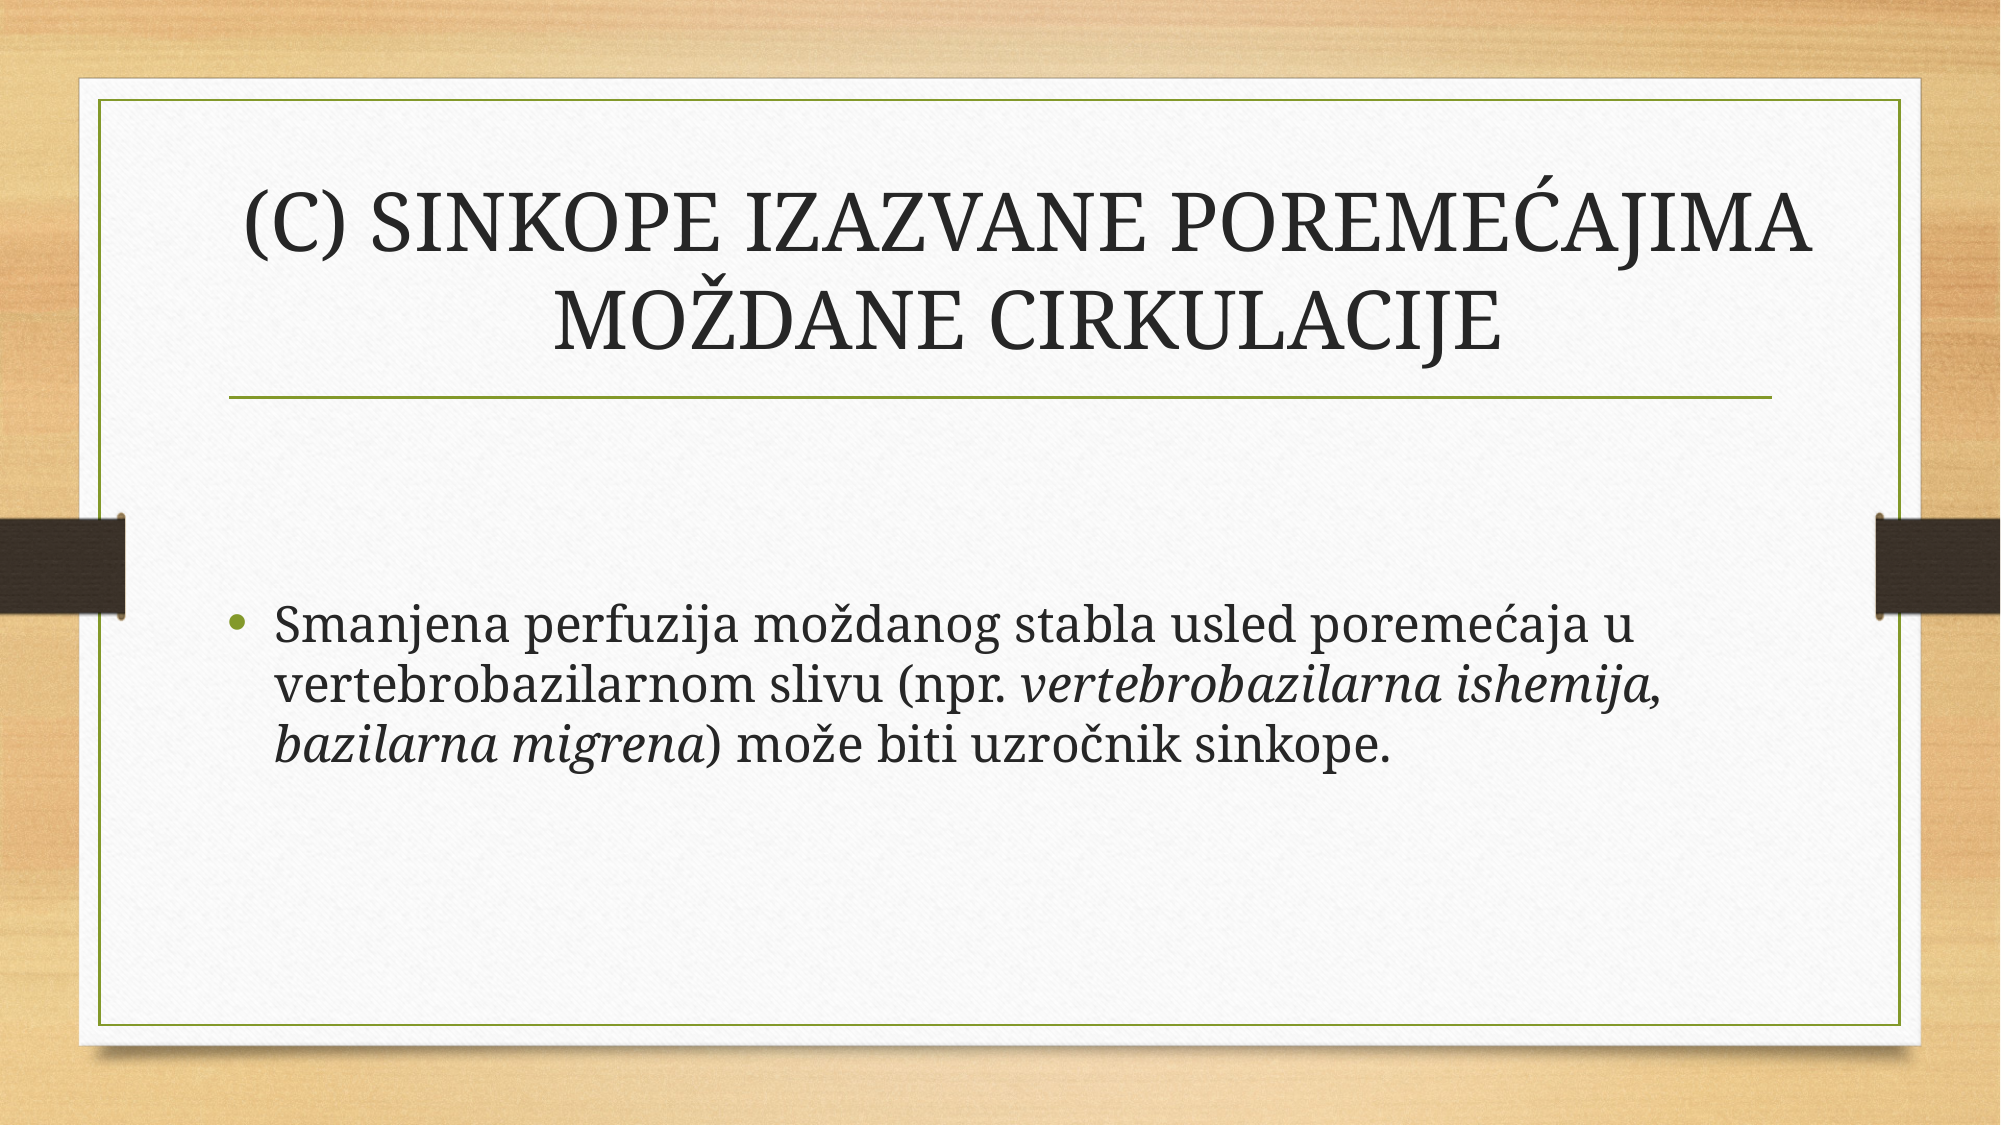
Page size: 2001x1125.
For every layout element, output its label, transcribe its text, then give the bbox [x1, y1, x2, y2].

list Smanjena perfuzija moždanog stabla usled poremećaja u vertebrobazilarnom slivu (npr. vertebrobazilarna ishemija, bazilarna migrena) može biti uzročnik sinkope. [212, 419, 1788, 964]
title (C) SINKOPE IZAZVANE POREMEĆAJIMA MOŽDANE CIRKULACIJE [212, 161, 1846, 375]
picture [0, 0, 2001, 1125]
